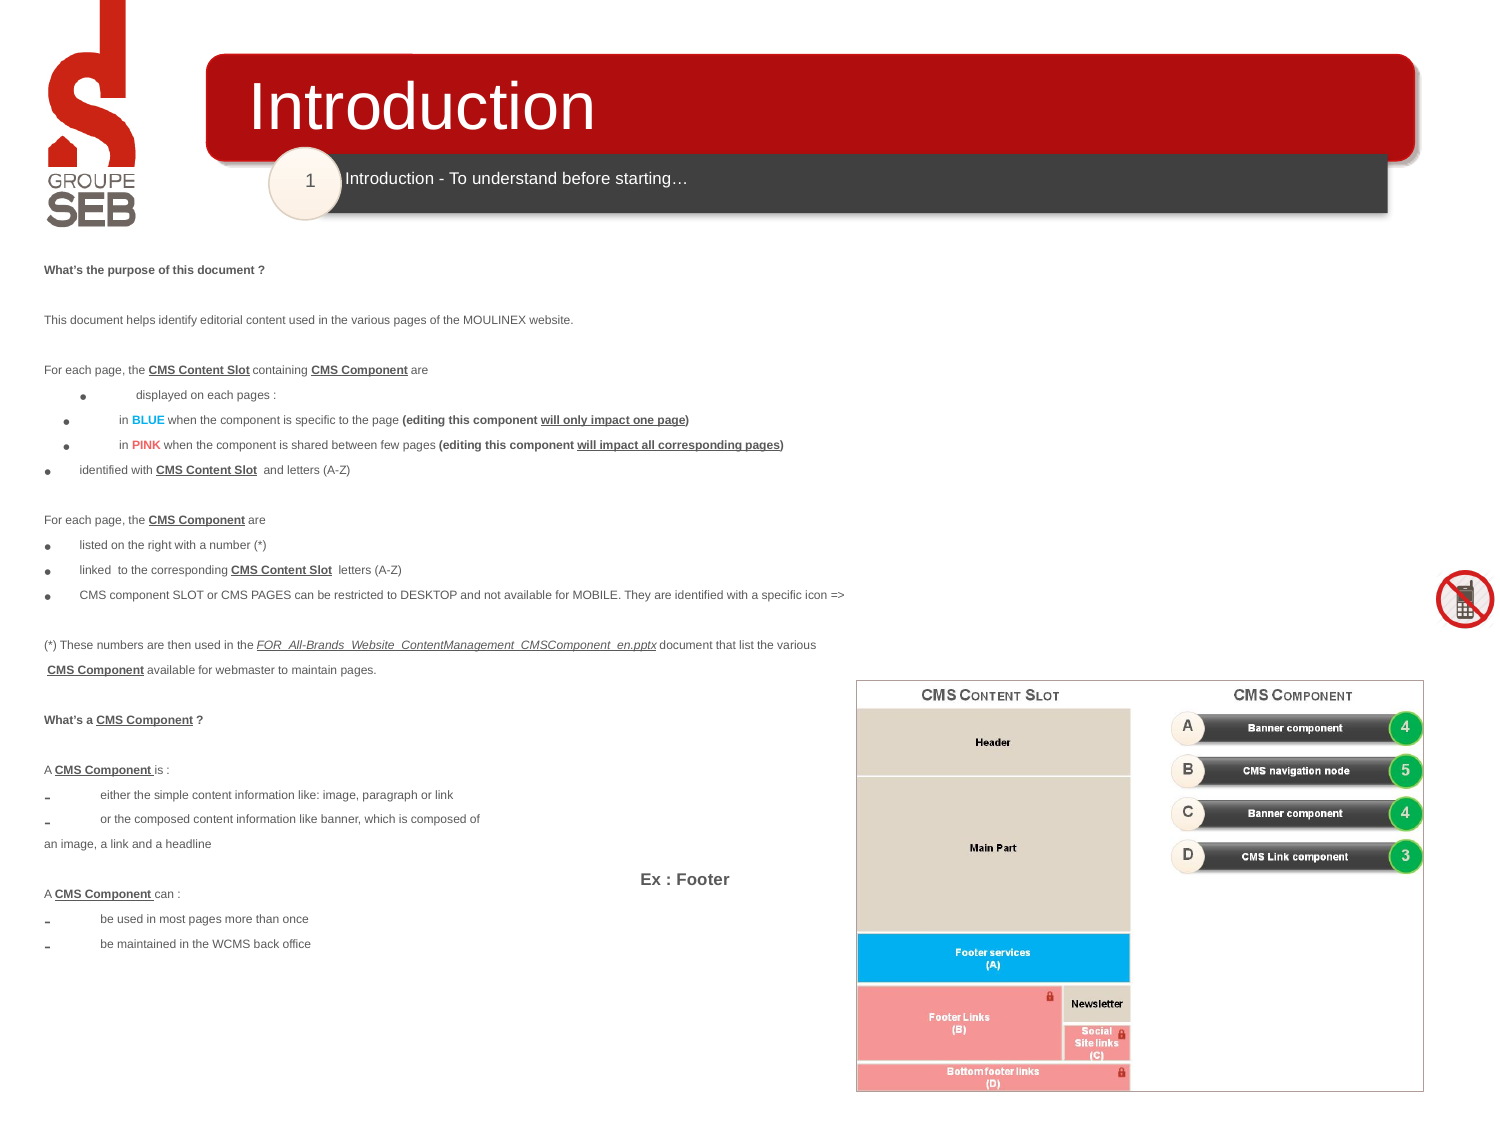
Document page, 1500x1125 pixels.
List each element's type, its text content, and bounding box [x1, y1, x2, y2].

title Introduction [234, 56, 1400, 149]
picture [1434, 569, 1495, 630]
text_box What’s the purpose of this document ? This document helps identify editorial content used in the various pages of the MOULINEX website. For each page, the CMS Content Slot containing CMS Component are displayed on each pages : in BLUE when the component is specific to the page (editing this component will only impact one page) in PINK when the component is shared between few pages (editing this component will impact all corresponding pages) identified with CMS Content Slot and letters (A-Z) For each page, the CMS Component are listed on the right with a number (*) linked to the corresponding CMS Content Slot letters (A-Z) CMS component SLOT or CMS PAGES can be restricted to DESKTOP and not available for MOBILE. They are identified with a specific icon => (*) These numbers are then used in the FOR_All-Brands_Website_ContentManagement_CMSComponent_en.pptx document that list the various CMS Component available for webmaster to maintain pages. What’s a CMS Component ? A CMS Component is : either the simple content information like: image, paragraph or link or the composed content information like banner, which is composed of an image, a link and a headline A CMS Component can : be used in most pages more than once be maintained in the WCMS back office [29, 252, 1459, 1022]
picture [0, 0, 182, 266]
text_box Introduction - To understand before starting… [328, 154, 1388, 214]
text_box Ex : Footer [501, 857, 850, 908]
picture [856, 680, 1424, 1092]
text_box 1 [268, 146, 342, 221]
